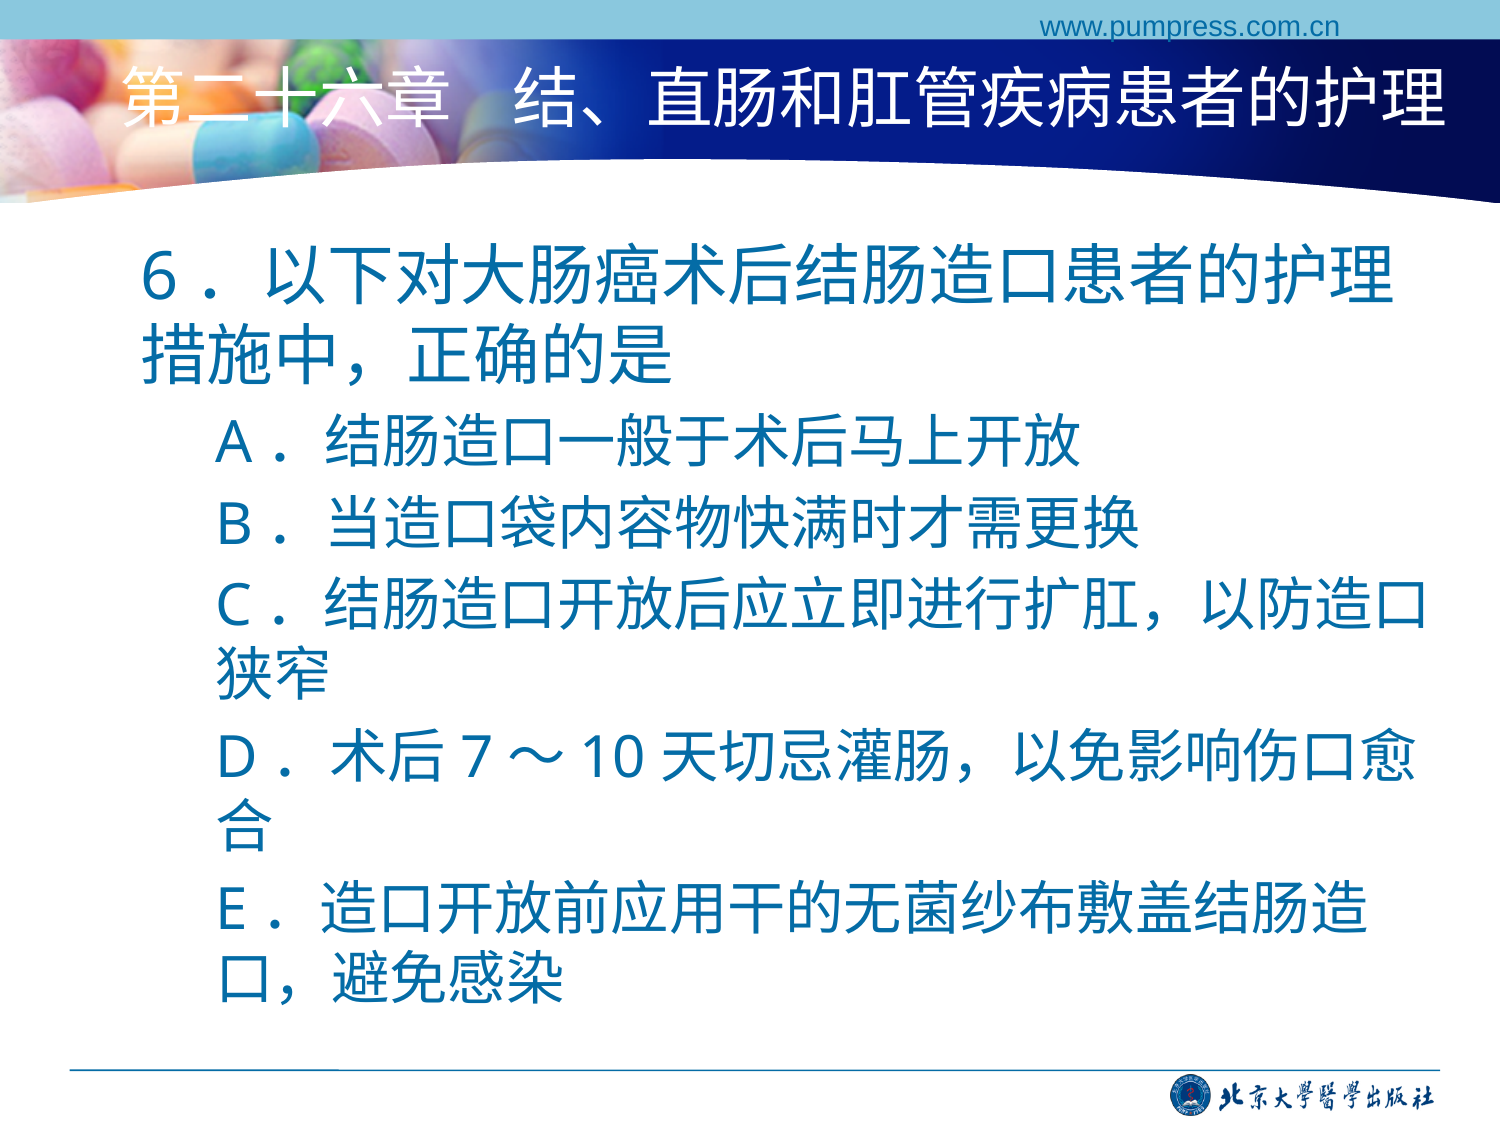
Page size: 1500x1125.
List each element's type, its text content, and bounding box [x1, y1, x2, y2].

list 6．以下对大肠癌术后结肠造口患者的护理措施中，正确的是 A．结肠造口一般于术后马上开放 B．当造口袋内容物快满时才需更换 C．结肠造口开放后应立即进行扩肛，以防造口狭窄 D．术后7～10天切忌灌肠，以免影响伤口愈合 E．造口开放前应用干的无菌纱布敷盖结肠造口，避免感染 [49, 224, 1463, 1026]
slide_number www.pumpress.com.cn [1025, 0, 1463, 38]
title 第二十六章 结、直肠和肛管疾病患者的护理 [64, 49, 1463, 143]
picture [0, 40, 1500, 203]
picture [1170, 1074, 1436, 1118]
